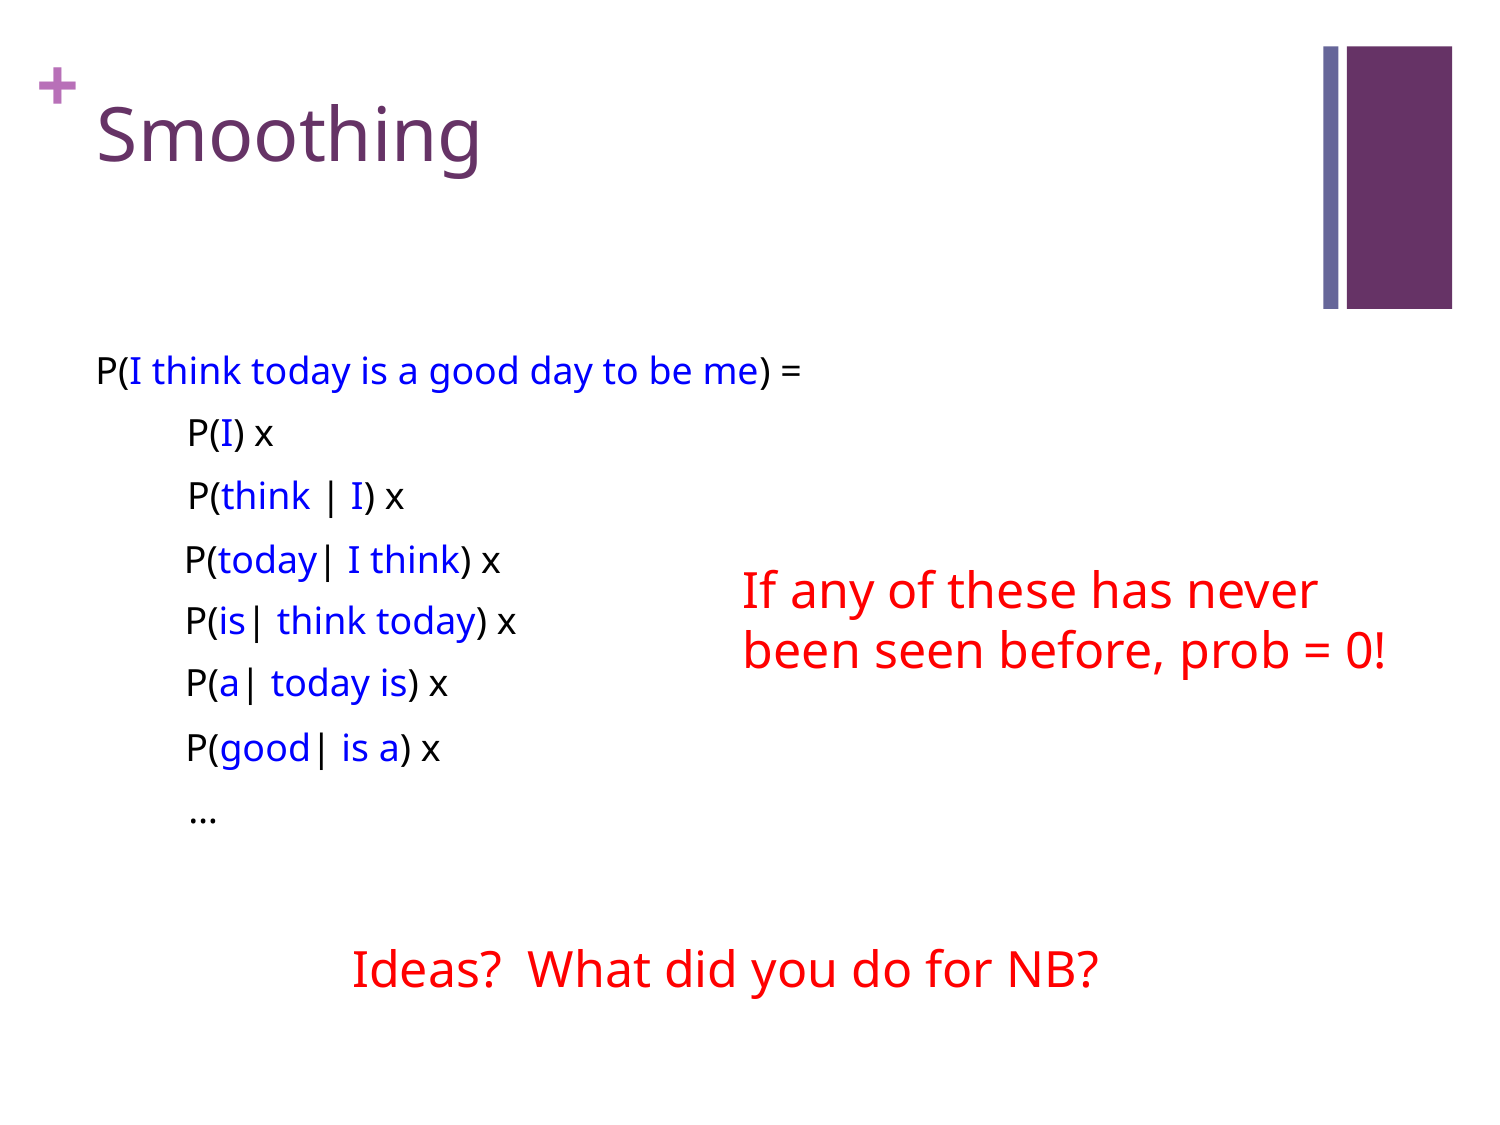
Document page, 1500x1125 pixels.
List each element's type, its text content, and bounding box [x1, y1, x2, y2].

title Smoothing [81, 79, 1322, 263]
text_box P(a| today is) x [170, 651, 464, 712]
text_box P(I) x [171, 401, 290, 462]
text_box P(today| I think) x [169, 528, 516, 589]
text_box If any of these has never been seen before, prob = 0! [728, 551, 1425, 686]
text_box P(I think today is a good day to be me) = [80, 339, 817, 400]
text_box P(good| is a) x [170, 716, 456, 776]
text_box Ideas? What did you do for NB? [337, 930, 1203, 1005]
text_box … [173, 778, 233, 839]
text_box P(think | I) x [172, 464, 420, 525]
text_box P(is| think today) x [169, 589, 532, 650]
